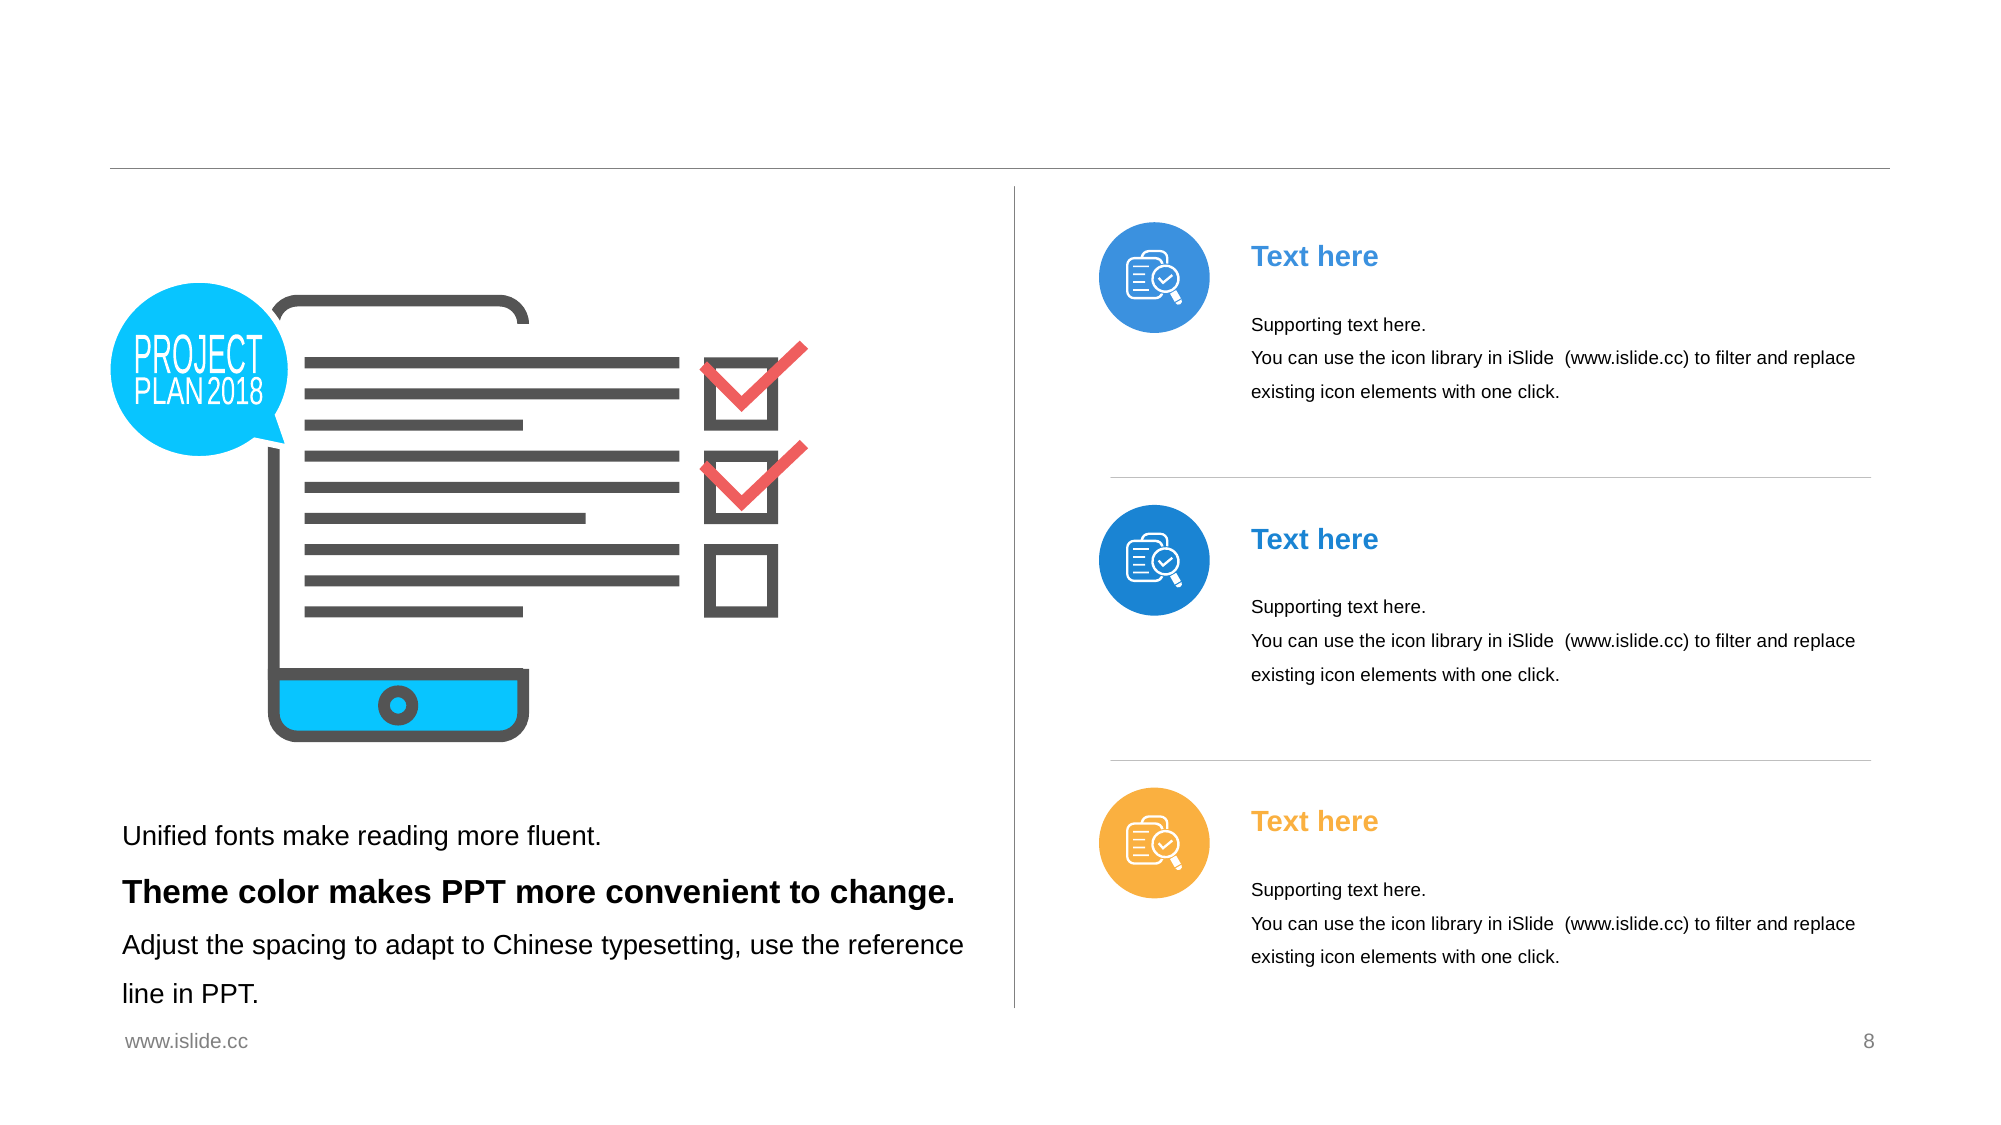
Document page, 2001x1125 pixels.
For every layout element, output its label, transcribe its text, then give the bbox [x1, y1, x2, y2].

text_box [304, 512, 586, 524]
text_box [304, 606, 523, 618]
text_box [1097, 786, 1211, 900]
text_box [716, 462, 767, 494]
text_box [280, 681, 517, 730]
text_box [704, 475, 779, 525]
text_box [1126, 249, 1182, 305]
text_box [1126, 532, 1182, 588]
text_box [304, 544, 680, 556]
text_box [271, 294, 530, 324]
text_box [304, 575, 680, 587]
text_box Text here [1236, 498, 1878, 577]
text_box Supporting text here. You can use the icon library in iSlide (www.islide.cc) to filter and replace existing icon elements with one click. [1236, 577, 1878, 739]
text_box [304, 388, 680, 400]
text_box [267, 668, 530, 743]
text_box [716, 388, 767, 419]
text_box [704, 544, 779, 618]
text_box [106, 278, 292, 461]
text_box [304, 481, 680, 493]
text_box [699, 439, 809, 512]
slide_number 8 [1412, 1023, 1890, 1058]
text_box [704, 376, 779, 431]
text_box [716, 556, 767, 606]
text_box [1097, 221, 1211, 334]
text_box [704, 450, 779, 470]
text_box [390, 698, 406, 713]
text_box [267, 445, 280, 668]
text_box [1126, 815, 1182, 871]
text_box [704, 357, 779, 370]
text_box [716, 369, 767, 395]
text_box Text here [1236, 215, 1878, 294]
text_box [699, 340, 809, 412]
text_box Supporting text here. You can use the icon library in iSlide (www.islide.cc) to filter and replace existing icon elements with one click. [1236, 859, 1878, 1022]
text_box [378, 685, 419, 726]
text_box [1097, 503, 1211, 617]
text_box [304, 419, 523, 431]
footer www.islide.cc [109, 1035, 790, 1058]
text_box Supporting text here. You can use the icon library in iSlide (www.islide.cc) to filter and replace existing icon elements with one click. [1236, 294, 1878, 457]
text_box [304, 450, 680, 462]
text_box Unified fonts make reading more fluent. Theme color makes PPT more convenient to change. Adjust the spacing to adapt to Chinese typesetting, use the reference line in PPT. [107, 793, 980, 1035]
text_box Text here [1236, 781, 1878, 859]
text_box [304, 357, 680, 369]
text_box [280, 307, 523, 668]
text_box [716, 487, 767, 513]
